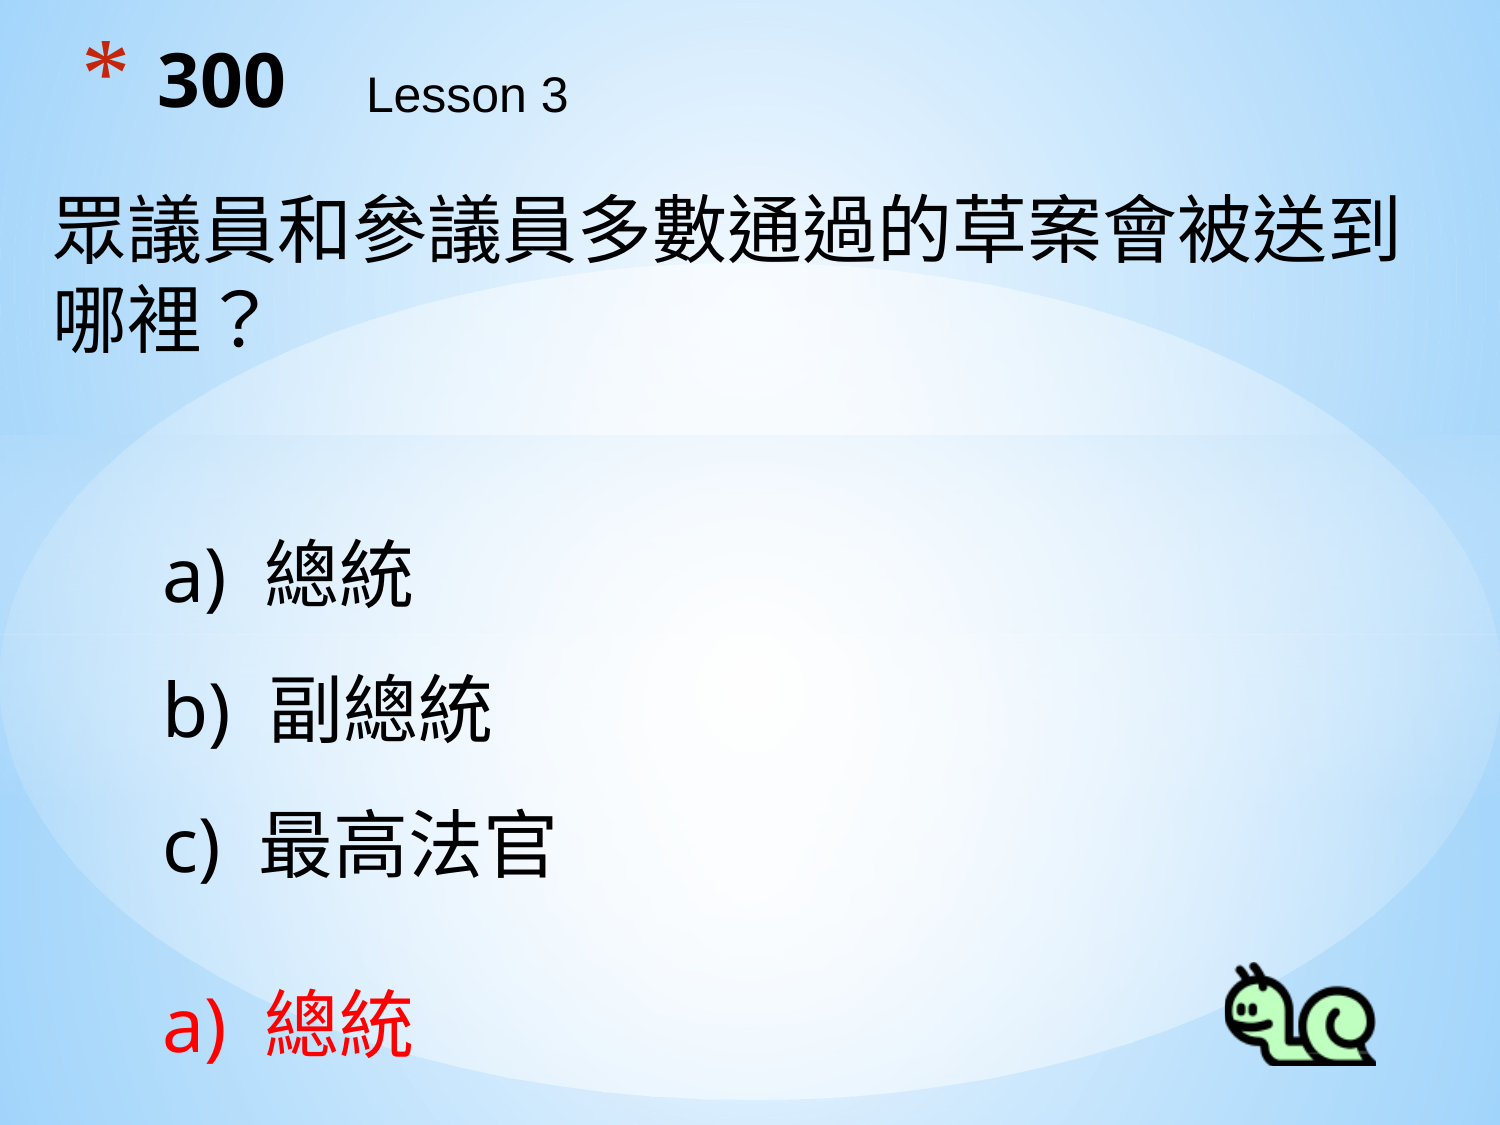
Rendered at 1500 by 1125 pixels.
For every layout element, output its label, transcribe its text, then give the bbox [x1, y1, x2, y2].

text_box a) 總統 b) 副總統 c) 最高法官 a) 總統 [147, 474, 1353, 1125]
title 300 [37, 24, 375, 150]
text_box 眾議員和參議員多數通過的草案會被送到哪裡？ [37, 174, 1463, 550]
text_box Lesson 3 [351, 55, 598, 130]
picture [1224, 962, 1377, 1067]
